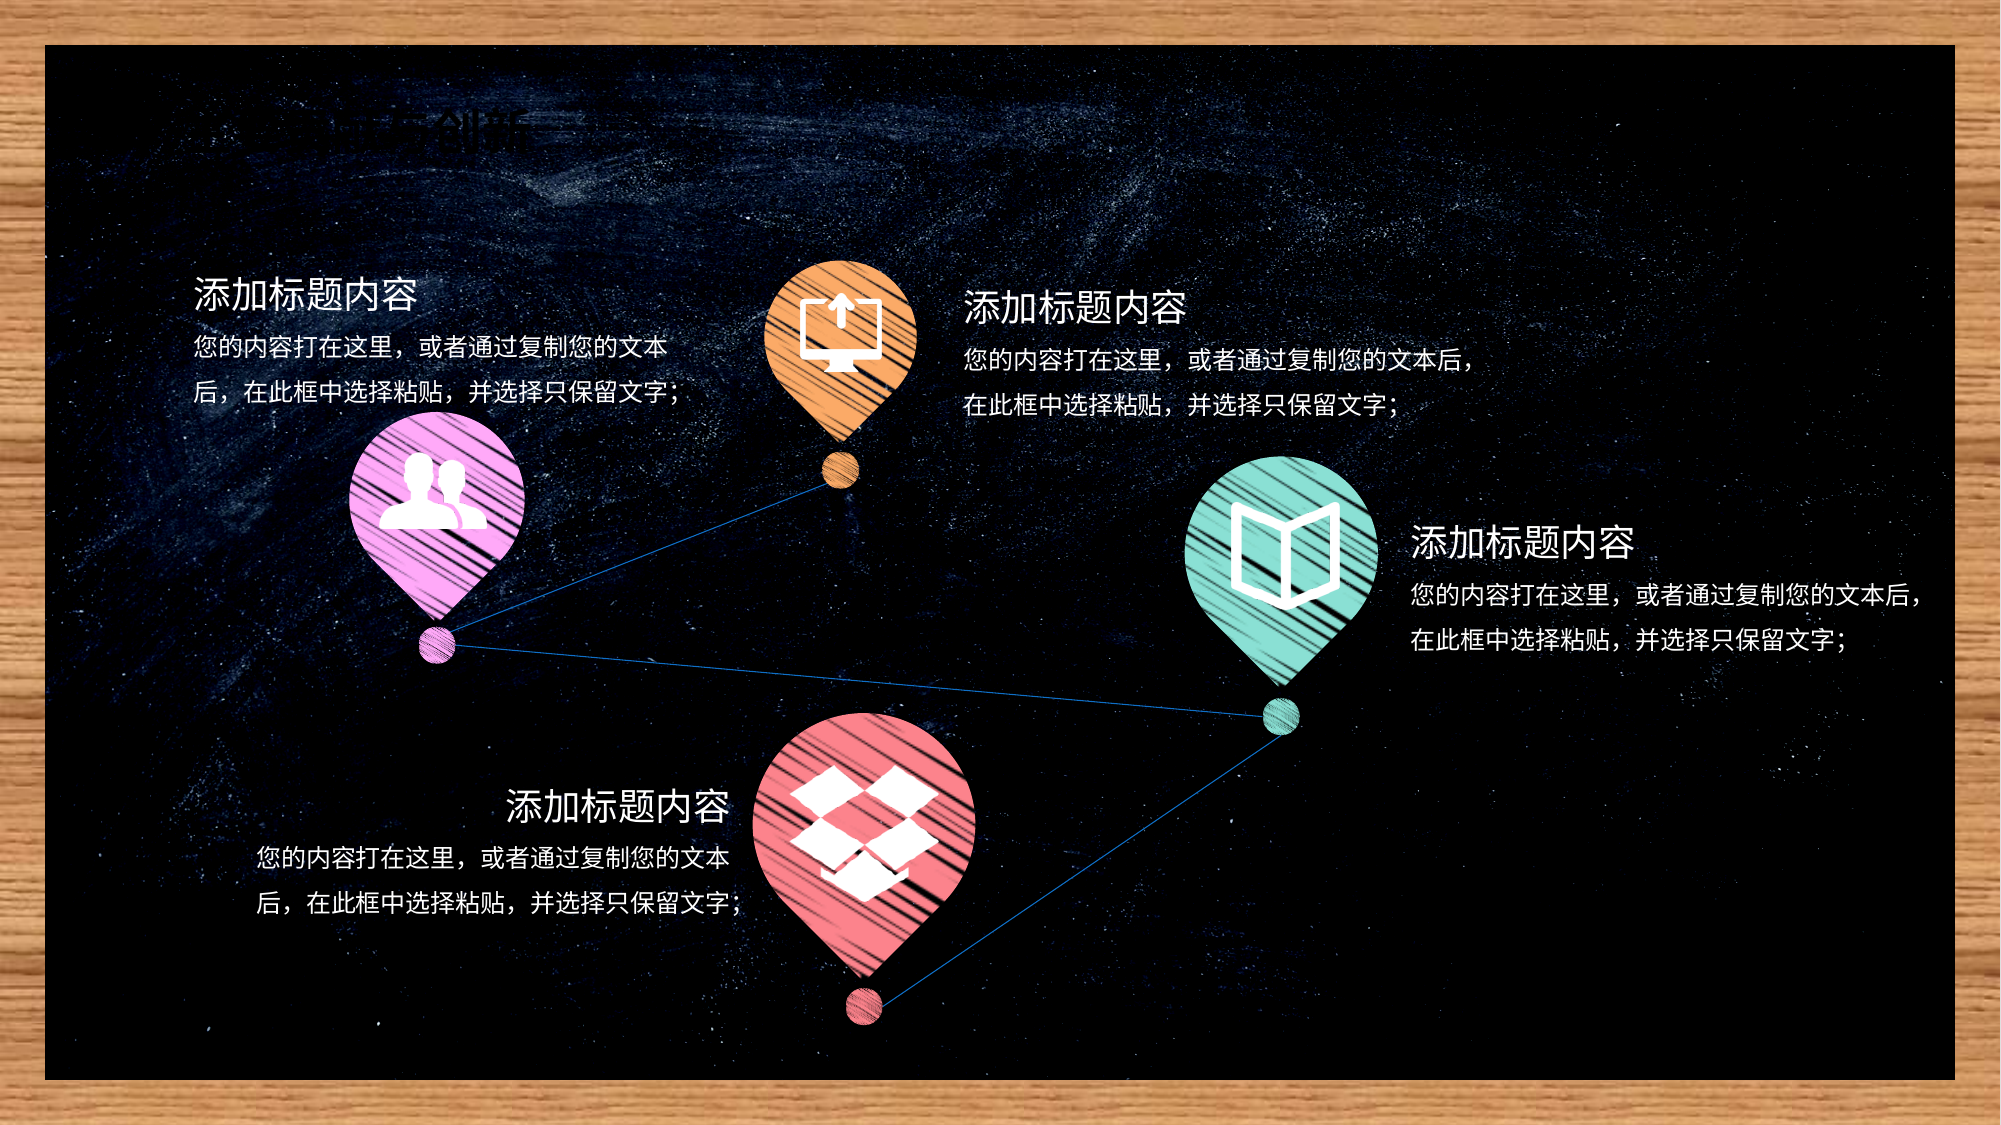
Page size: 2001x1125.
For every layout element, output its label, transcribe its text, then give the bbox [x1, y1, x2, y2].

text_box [1184, 456, 1378, 736]
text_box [525, 483, 828, 632]
text_box 01 [75, 85, 180, 176]
text_box [0, 0, 2000, 1125]
picture [46, 46, 1954, 1079]
text_box 添加标题内容 您的内容打在这里，或者通过复制您的文本后，在此框中选择粘贴，并选择只保留文字； [1395, 489, 1935, 662]
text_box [455, 645, 1184, 717]
text_box 主要贡献与创新 [180, 93, 649, 169]
text_box 添加标题内容 您的内容打在这里，或者通过复制您的文本后，在此框中选择粘贴，并选择只保留文字； [179, 241, 707, 414]
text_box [764, 260, 917, 489]
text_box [349, 411, 525, 664]
text_box 添加标题内容 您的内容打在这里，或者通过复制您的文本后，在此框中选择粘贴，并选择只保留文字； [218, 753, 746, 925]
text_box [752, 712, 976, 1026]
text_box 添加标题内容 您的内容打在这里，或者通过复制您的文本后，在此框中选择粘贴，并选择只保留文字； [948, 254, 1497, 427]
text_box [976, 735, 1282, 1007]
